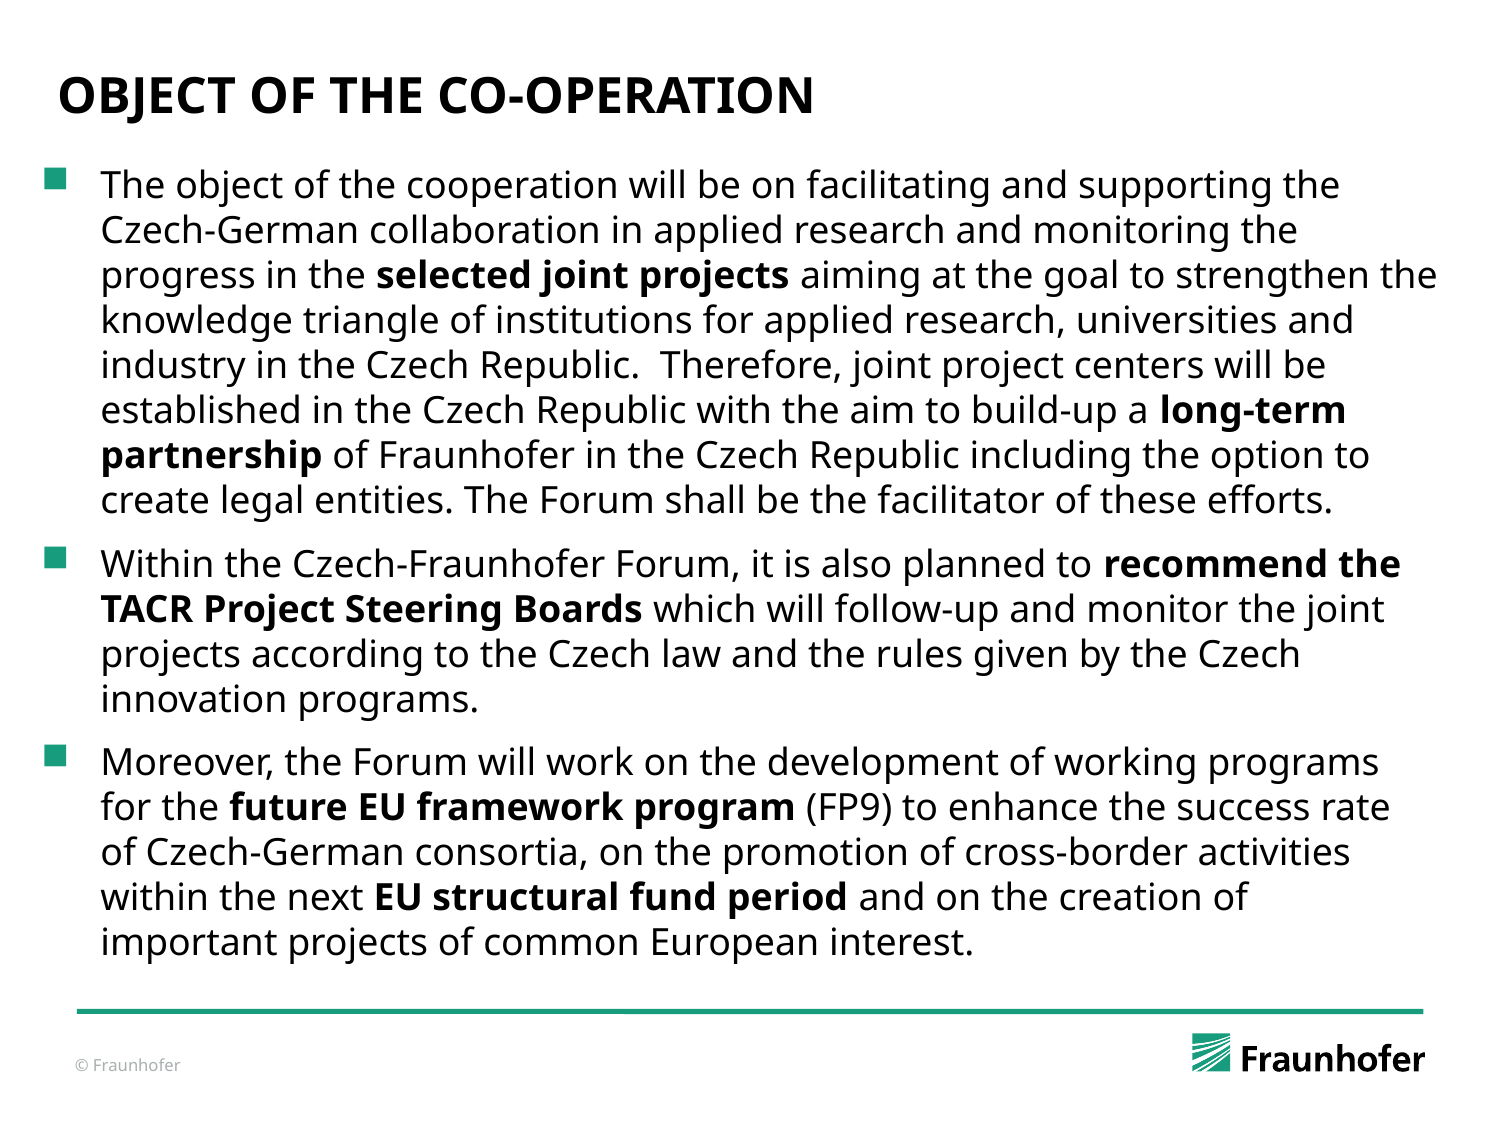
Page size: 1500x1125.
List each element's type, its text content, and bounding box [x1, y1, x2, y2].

list The object of the cooperation will be on facilitating and supporting the Czech-German collaboration in applied research and monitoring the progress in the selected joint projects aiming at the goal to strengthen the knowledge triangle of institutions for applied research, universities and industry in the Czech Republic. Therefore, joint project centers will be established in the Czech Republic with the aim to build-up a long-term partnership of Fraunhofer in the Czech Republic including the option to create legal entities. The Forum shall be the facilitator of these efforts. Within the Czech-Fraunhofer Forum, it is also planned to recommend the TACR Project Steering Boards which will follow-up and monitor the joint projects according to the Czech law and the rules given by the Czech innovation programs. Moreover, the Forum will work on the development of working programs for the future EU framework program (FP9) to enhance the success rate of Czech-German consortia, on the promotion of cross-border activities within the next EU structural fund period and on the creation of important projects of common European interest. [41, 160, 1447, 763]
title OBJECT OF THE CO-OPERATION [57, 63, 1408, 166]
